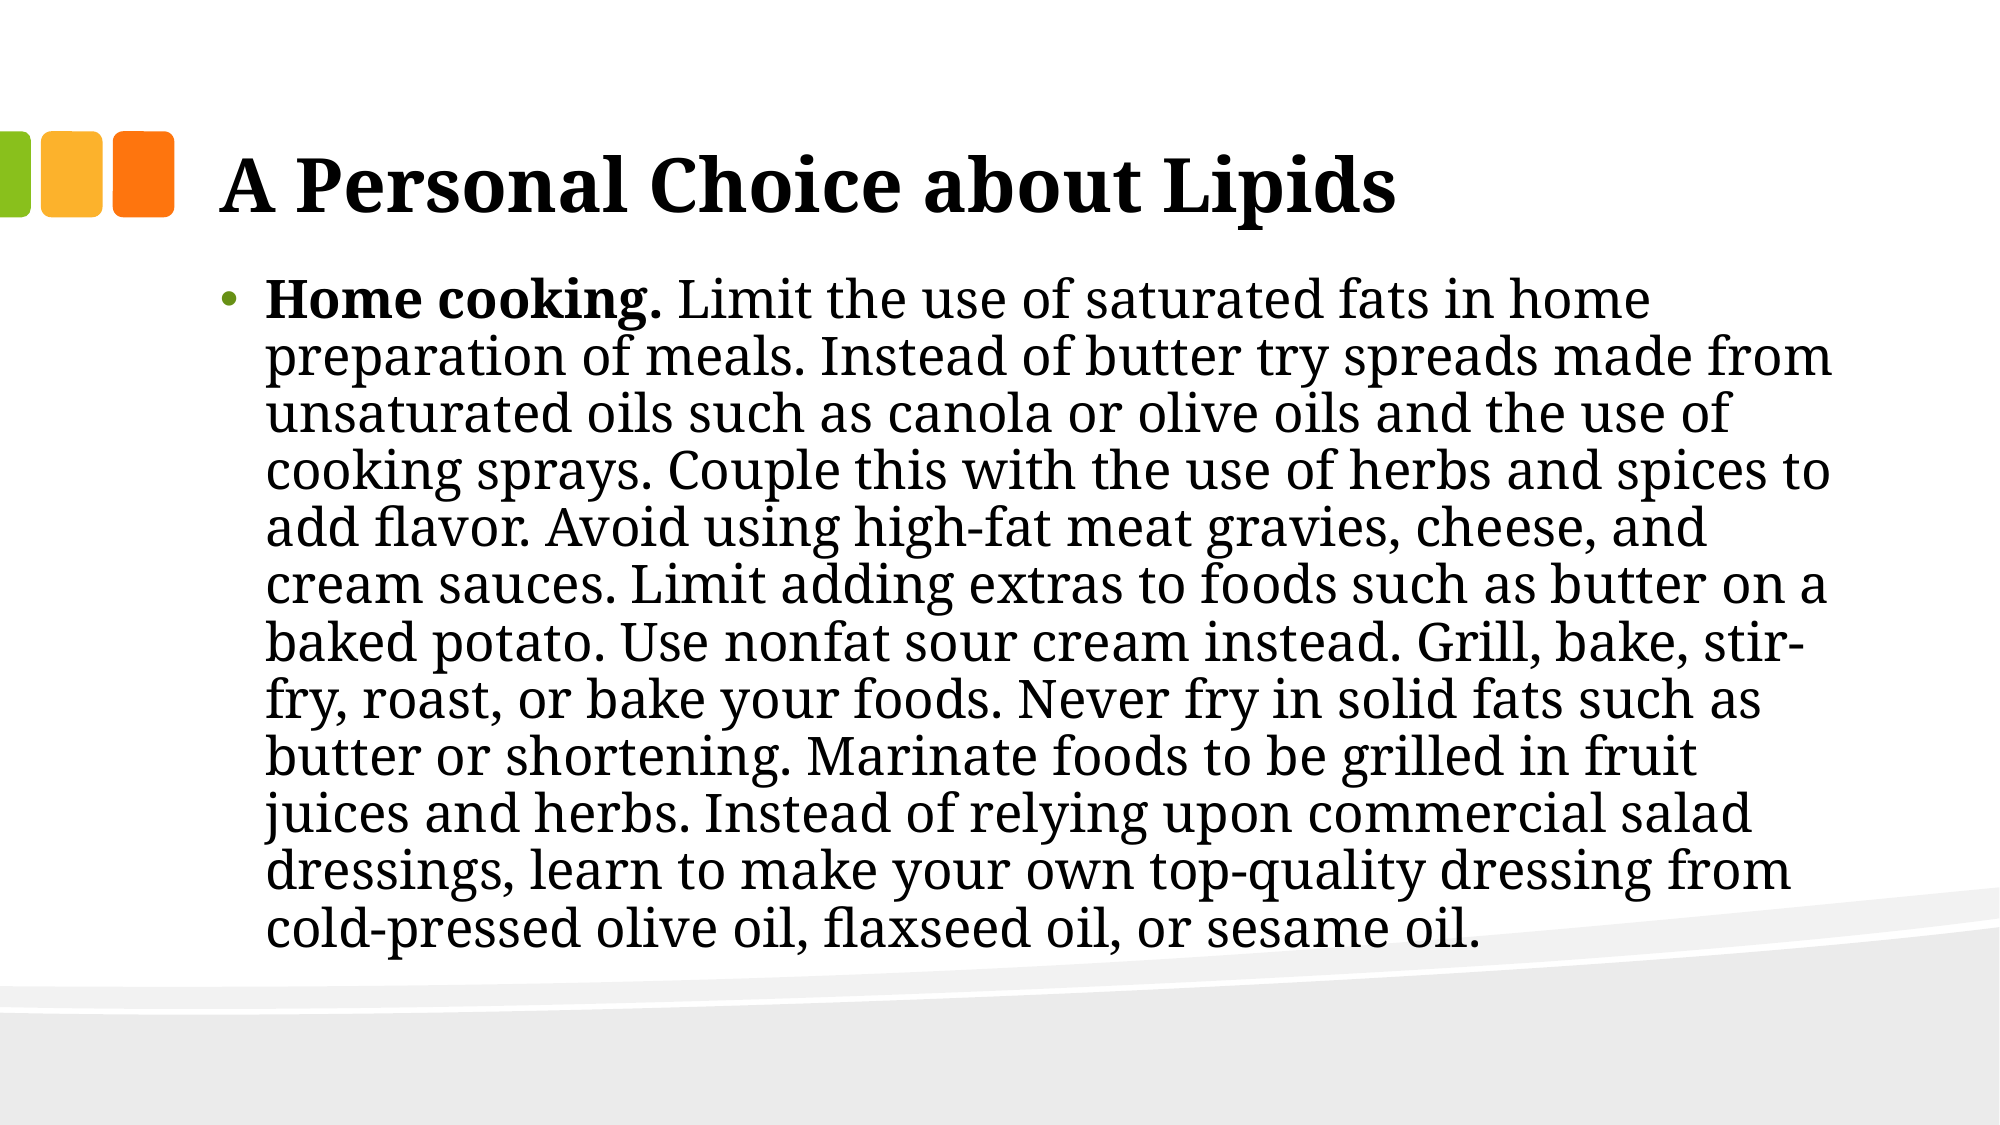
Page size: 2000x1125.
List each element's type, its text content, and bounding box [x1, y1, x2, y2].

list Home cooking. Limit the use of saturated fats in home preparation of meals. Instead of butter try spreads made from unsaturated oils such as canola or olive oils and the use of cooking sprays. Couple this with the use of herbs and spices to add flavor. Avoid using high-fat meat gravies, cheese, and cream sauces. Limit adding extras to foods such as butter on a baked potato. Use nonfat sour cream instead. Grill, bake, stir-fry, roast, or bake your foods. Never fry in solid fats such as butter or shortening. Marinate foods to be grilled in fruit juices and herbs. Instead of relying upon commercial salad dressings, learn to make your own top-quality dressing from cold-pressed olive oil, flaxseed oil, or sesame oil. [199, 262, 1875, 1013]
title A Personal Choice about Lipids [199, 24, 1800, 238]
